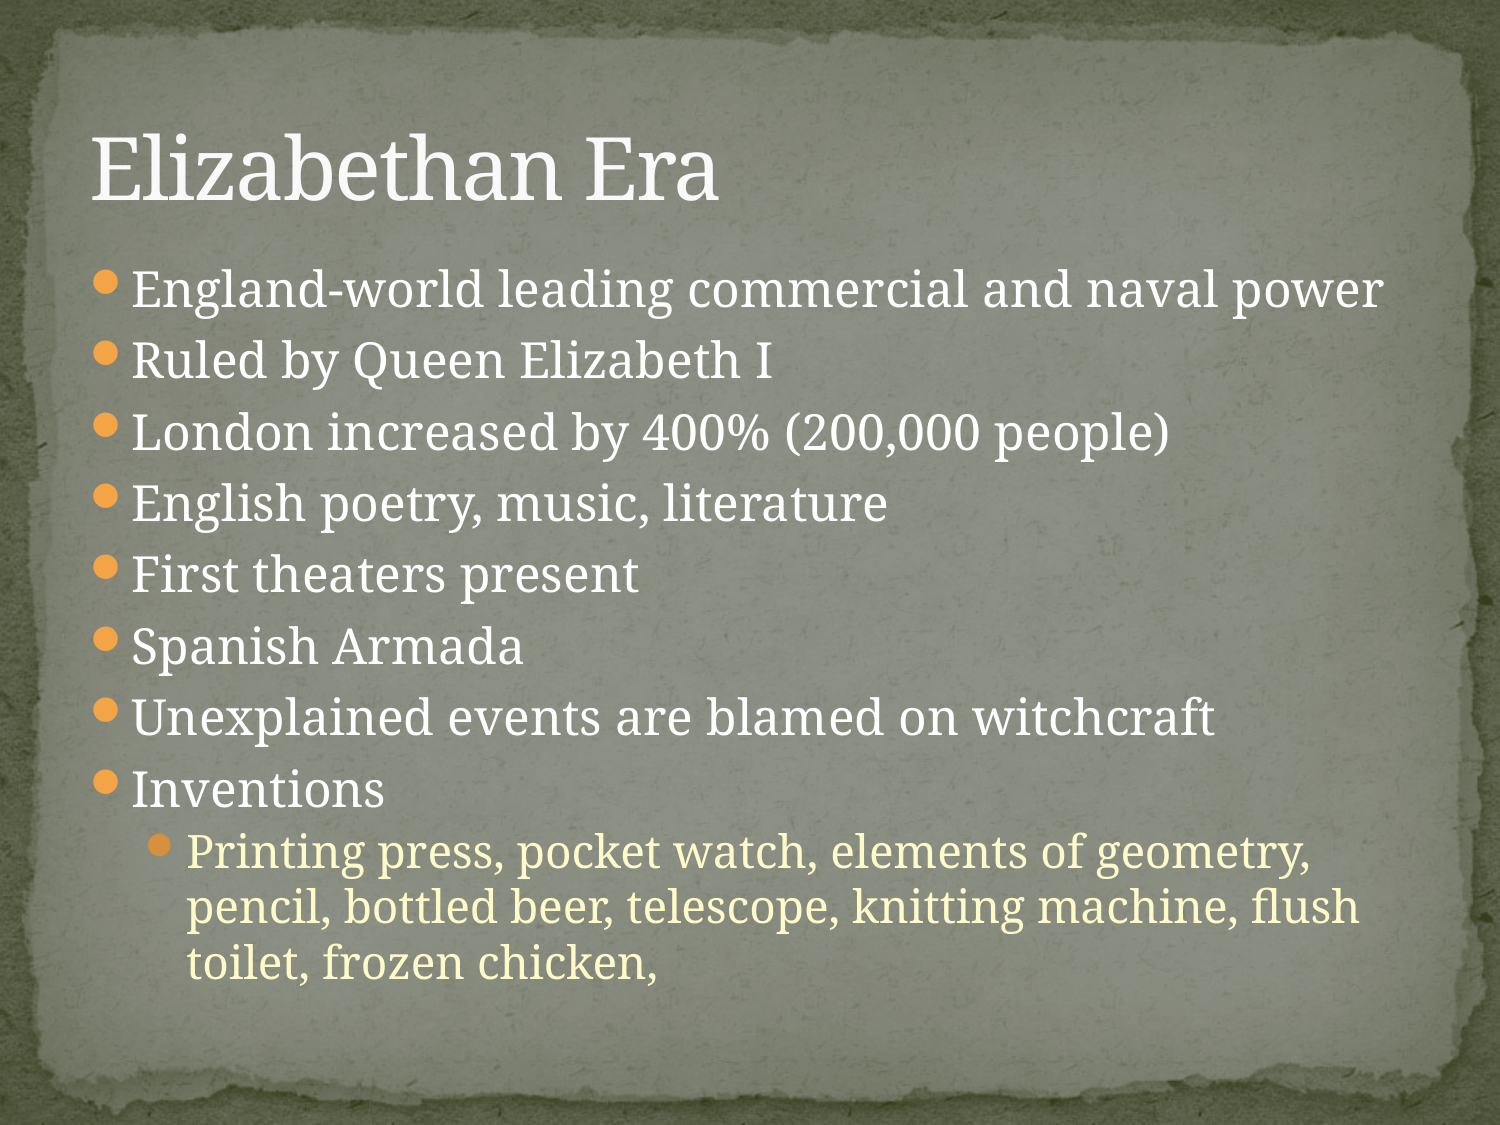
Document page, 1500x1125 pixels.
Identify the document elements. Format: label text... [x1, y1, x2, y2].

list England-world leading commercial and naval power Ruled by Queen Elizabeth I London increased by 400% (200,000 people) English poetry, music, literature First theaters present Spanish Armada Unexplained events are blamed on witchcraft Inventions Printing press, pocket watch, elements of geometry, pencil, bottled beer, telescope, knitting machine, flush toilet, frozen chicken, [75, 249, 1425, 1000]
title Elizabethan Era [74, 24, 1425, 225]
